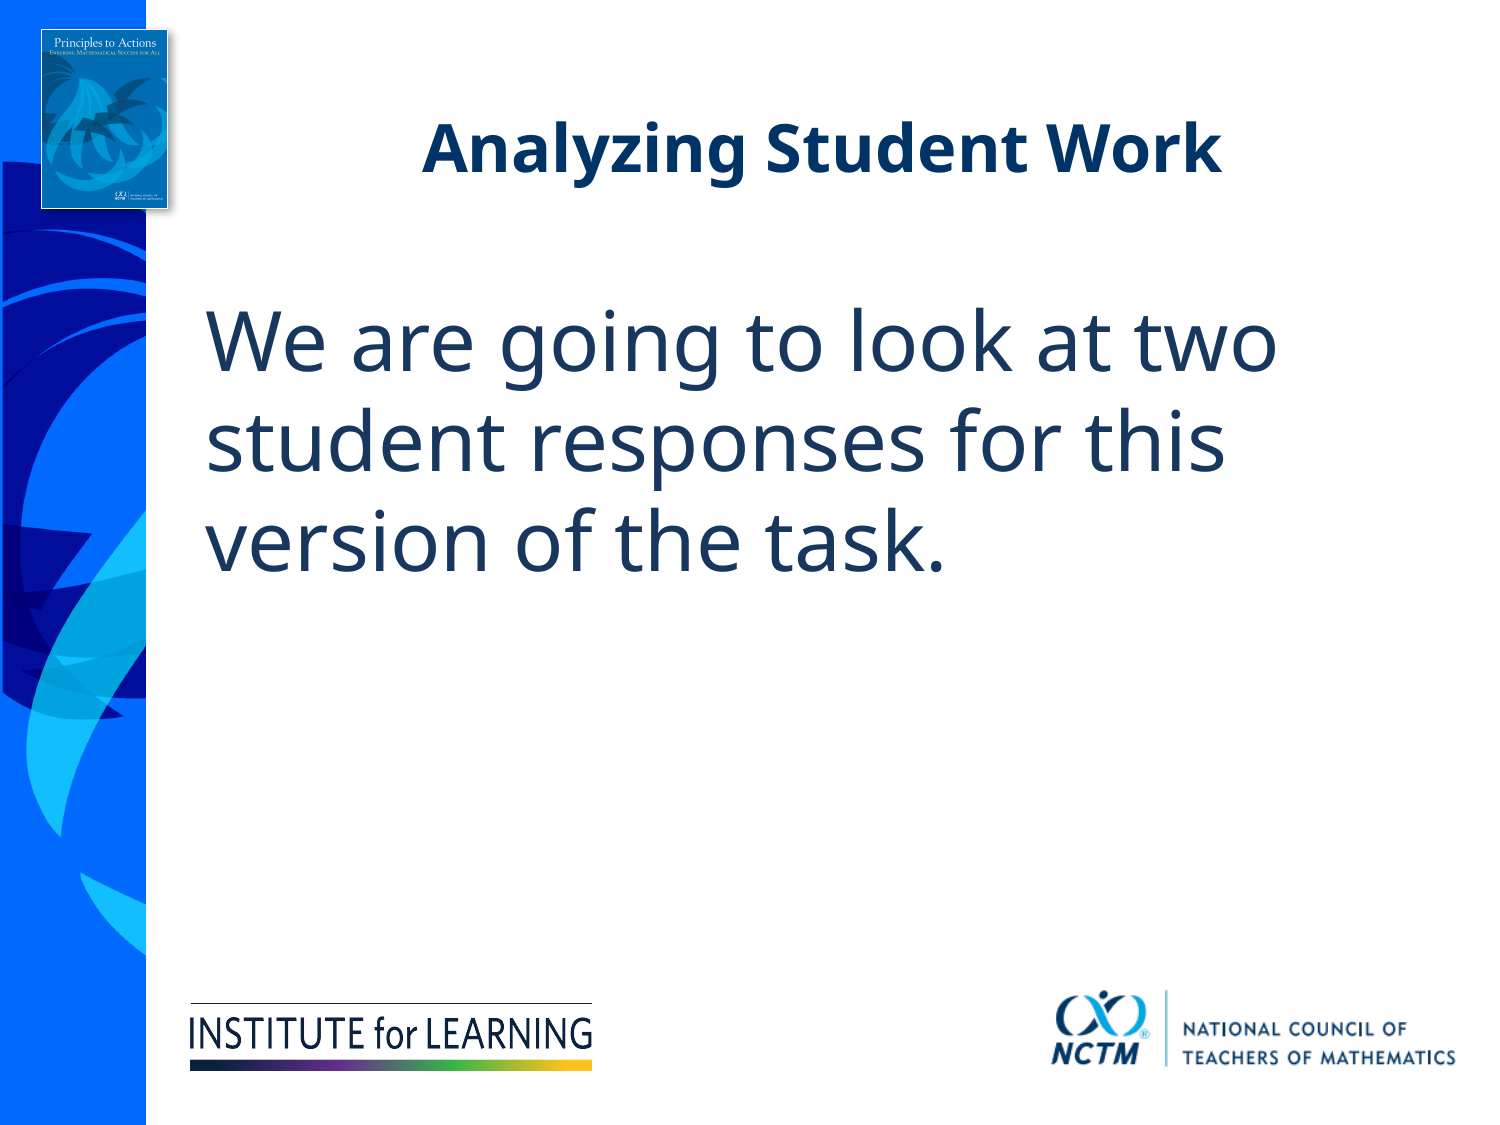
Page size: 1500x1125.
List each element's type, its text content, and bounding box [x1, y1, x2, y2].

picture [190, 1003, 592, 1072]
picture [0, 0, 168, 1125]
text_box We are going to look at two student responses for this version of the task. [190, 280, 1474, 970]
picture [1034, 969, 1474, 1085]
text_box Analyzing Student Work [151, 52, 1500, 240]
